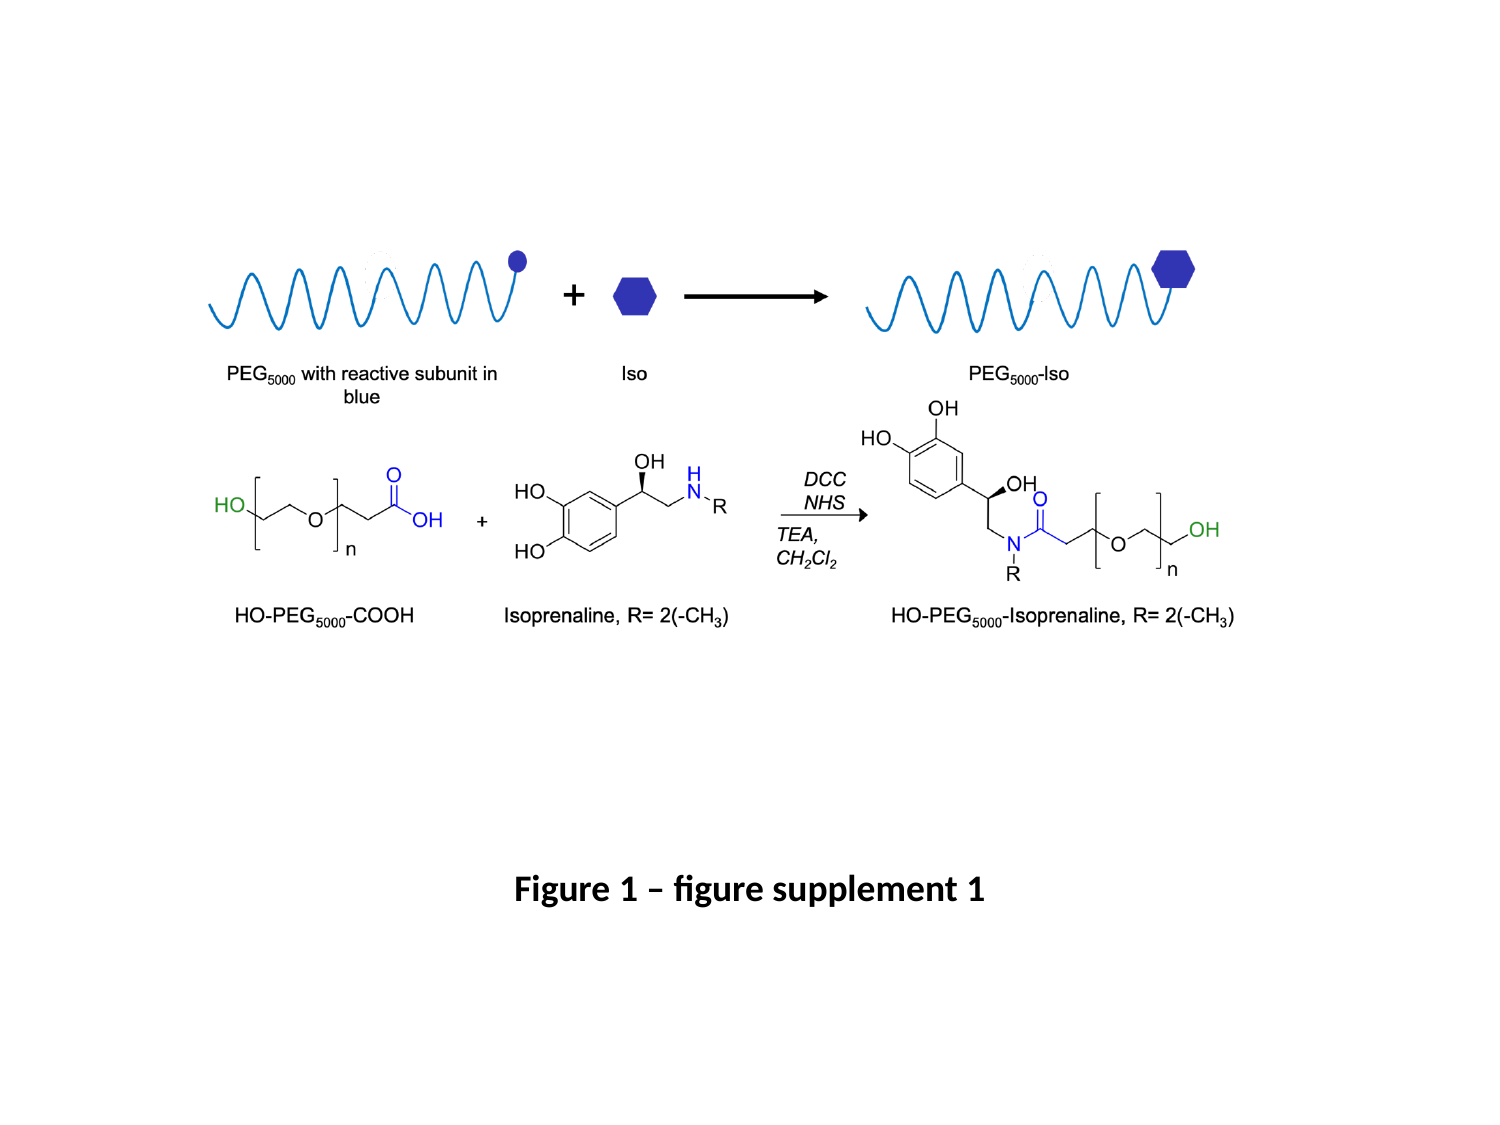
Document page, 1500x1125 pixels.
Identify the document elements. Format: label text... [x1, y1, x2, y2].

picture [198, 227, 1302, 640]
text_box Figure 1 – figure supplement 1 [411, 856, 1089, 916]
